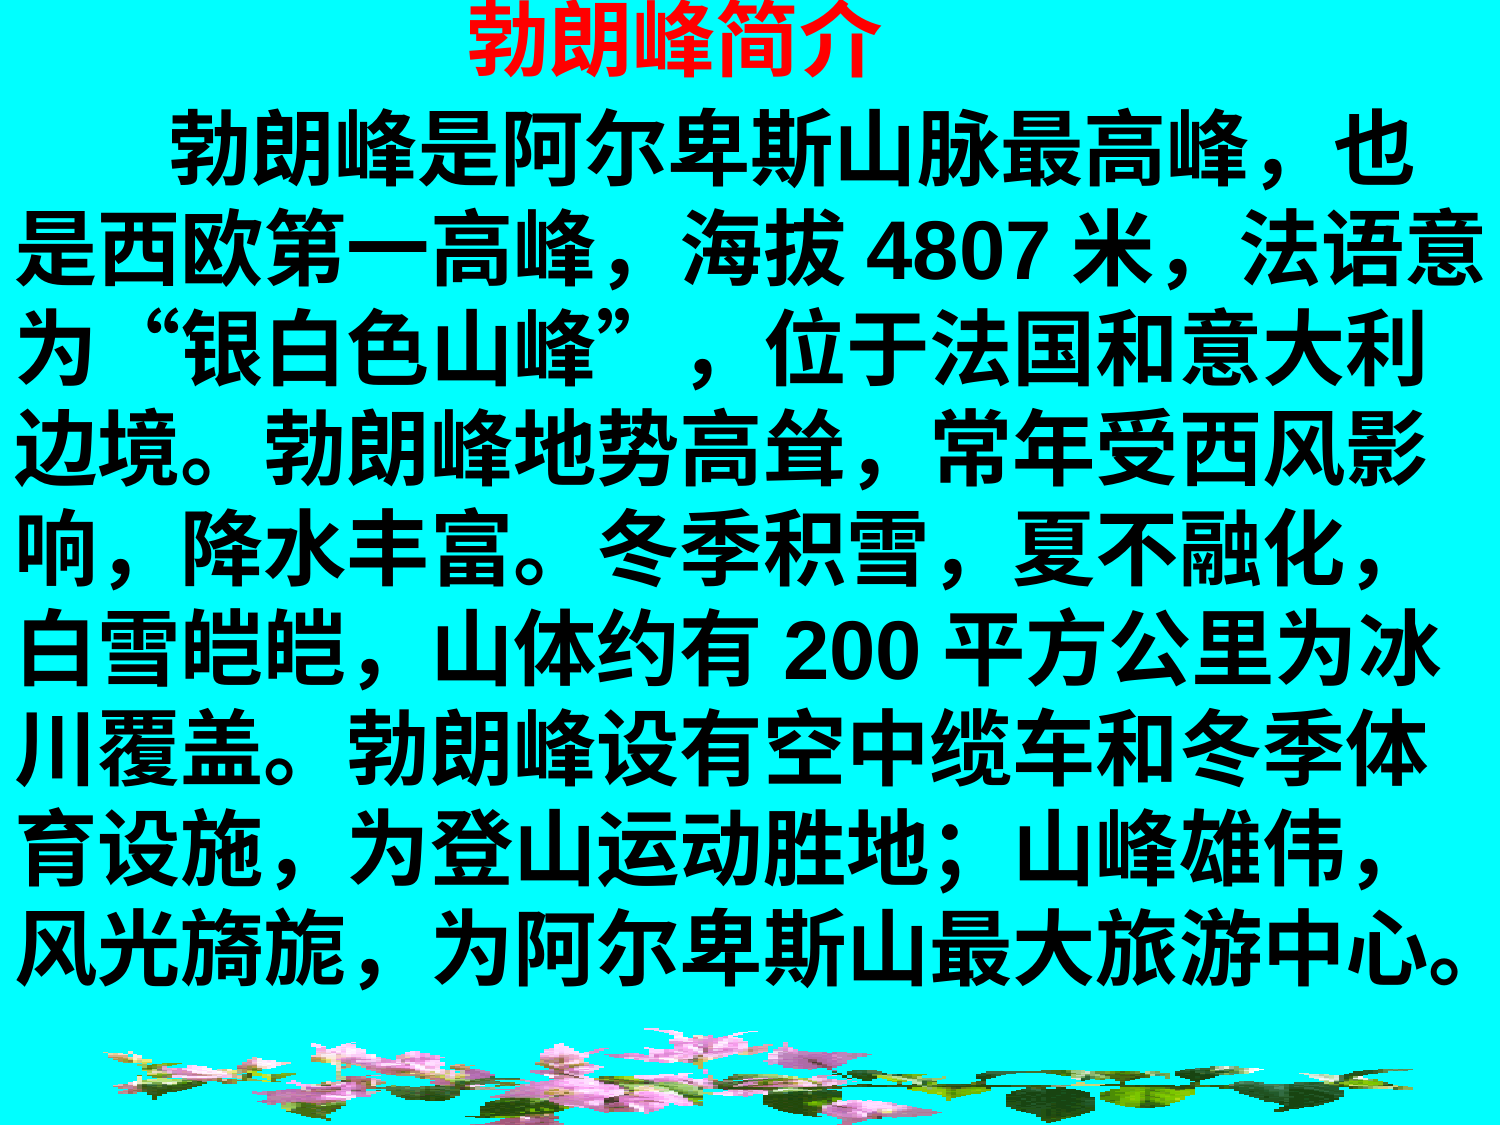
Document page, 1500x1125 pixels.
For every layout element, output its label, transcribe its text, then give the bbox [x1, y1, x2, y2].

list 勃朗峰是阿尔卑斯山脉最高峰，也是西欧第一高峰，海拔4807米，法语意为“银白色山峰”，位于法国和意大利边境。勃朗峰地势高耸，常年受西风影响，降水丰富。冬季积雪，夏不融化，白雪皑皑，山体约有200平方公里为冰川覆盖。勃朗峰设有空中缆车和冬季体育设施，为登山运动胜地；山峰雄伟，风光旖旎，为阿尔卑斯山最大旅游中心。 [0, 88, 1500, 1006]
title 勃朗峰简介 [0, 0, 1350, 88]
picture [0, 1007, 1488, 1125]
